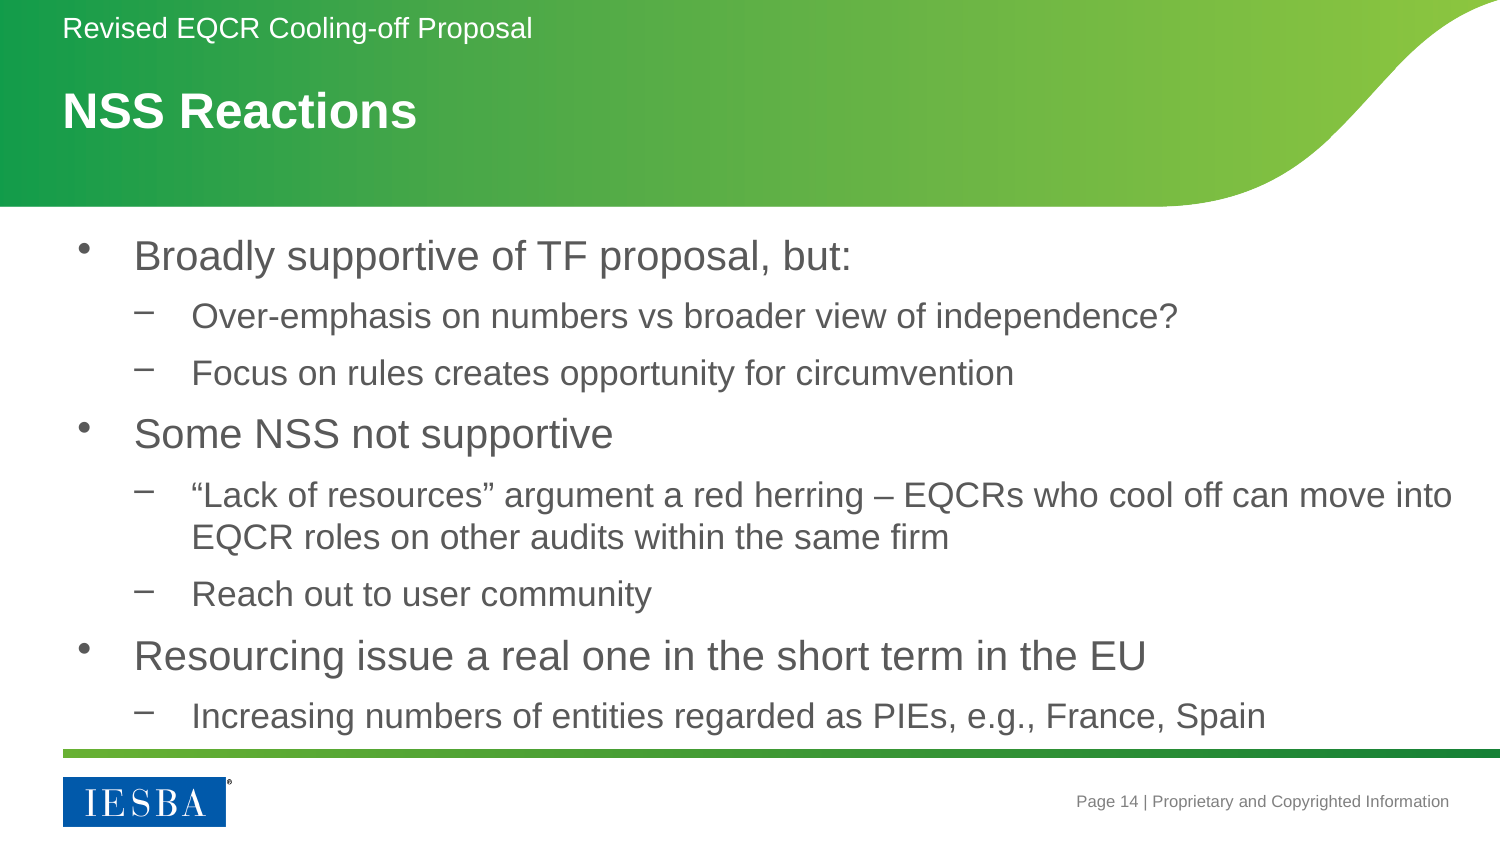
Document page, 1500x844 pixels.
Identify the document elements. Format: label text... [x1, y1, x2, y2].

subtitle Revised EQCR Cooling-off Proposal [62, 9, 575, 60]
picture [0, 0, 1500, 207]
picture [63, 777, 232, 827]
list Broadly supportive of TF proposal, but: Over-emphasis on numbers vs broader view of independence? Focus on rules creates opportunity for circumvention Some NSS not supportive “Lack of resources” argument a red herring – EQCRs who cool off can move into EQCR roles on other audits within the same firm Reach out to user community Resourcing issue a real one in the short term in the EU Increasing numbers of entities regarded as PIEs, e.g., France, Spain [62, 220, 1475, 747]
title NSS Reactions [62, 75, 1300, 142]
